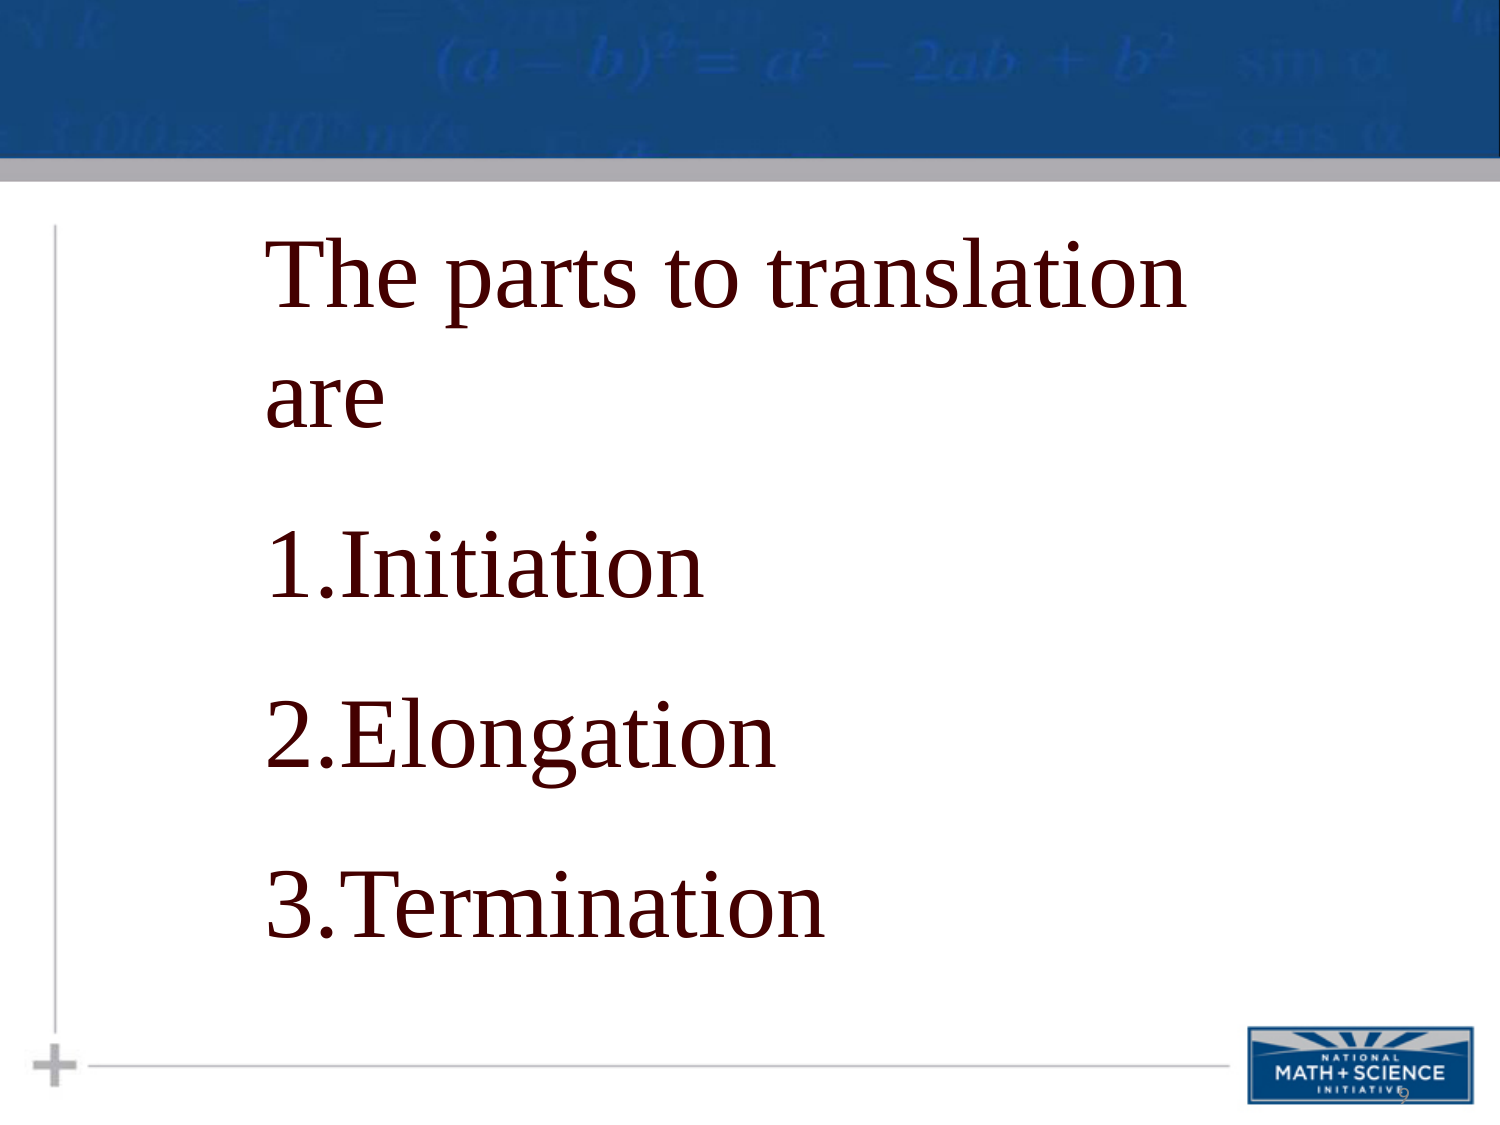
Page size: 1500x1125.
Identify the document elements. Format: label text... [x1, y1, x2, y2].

slide_number 9 [1074, 1065, 1425, 1125]
picture [0, 0, 1500, 1125]
text_box The parts to translation are Initiation Elongation Termination [249, 199, 1213, 965]
